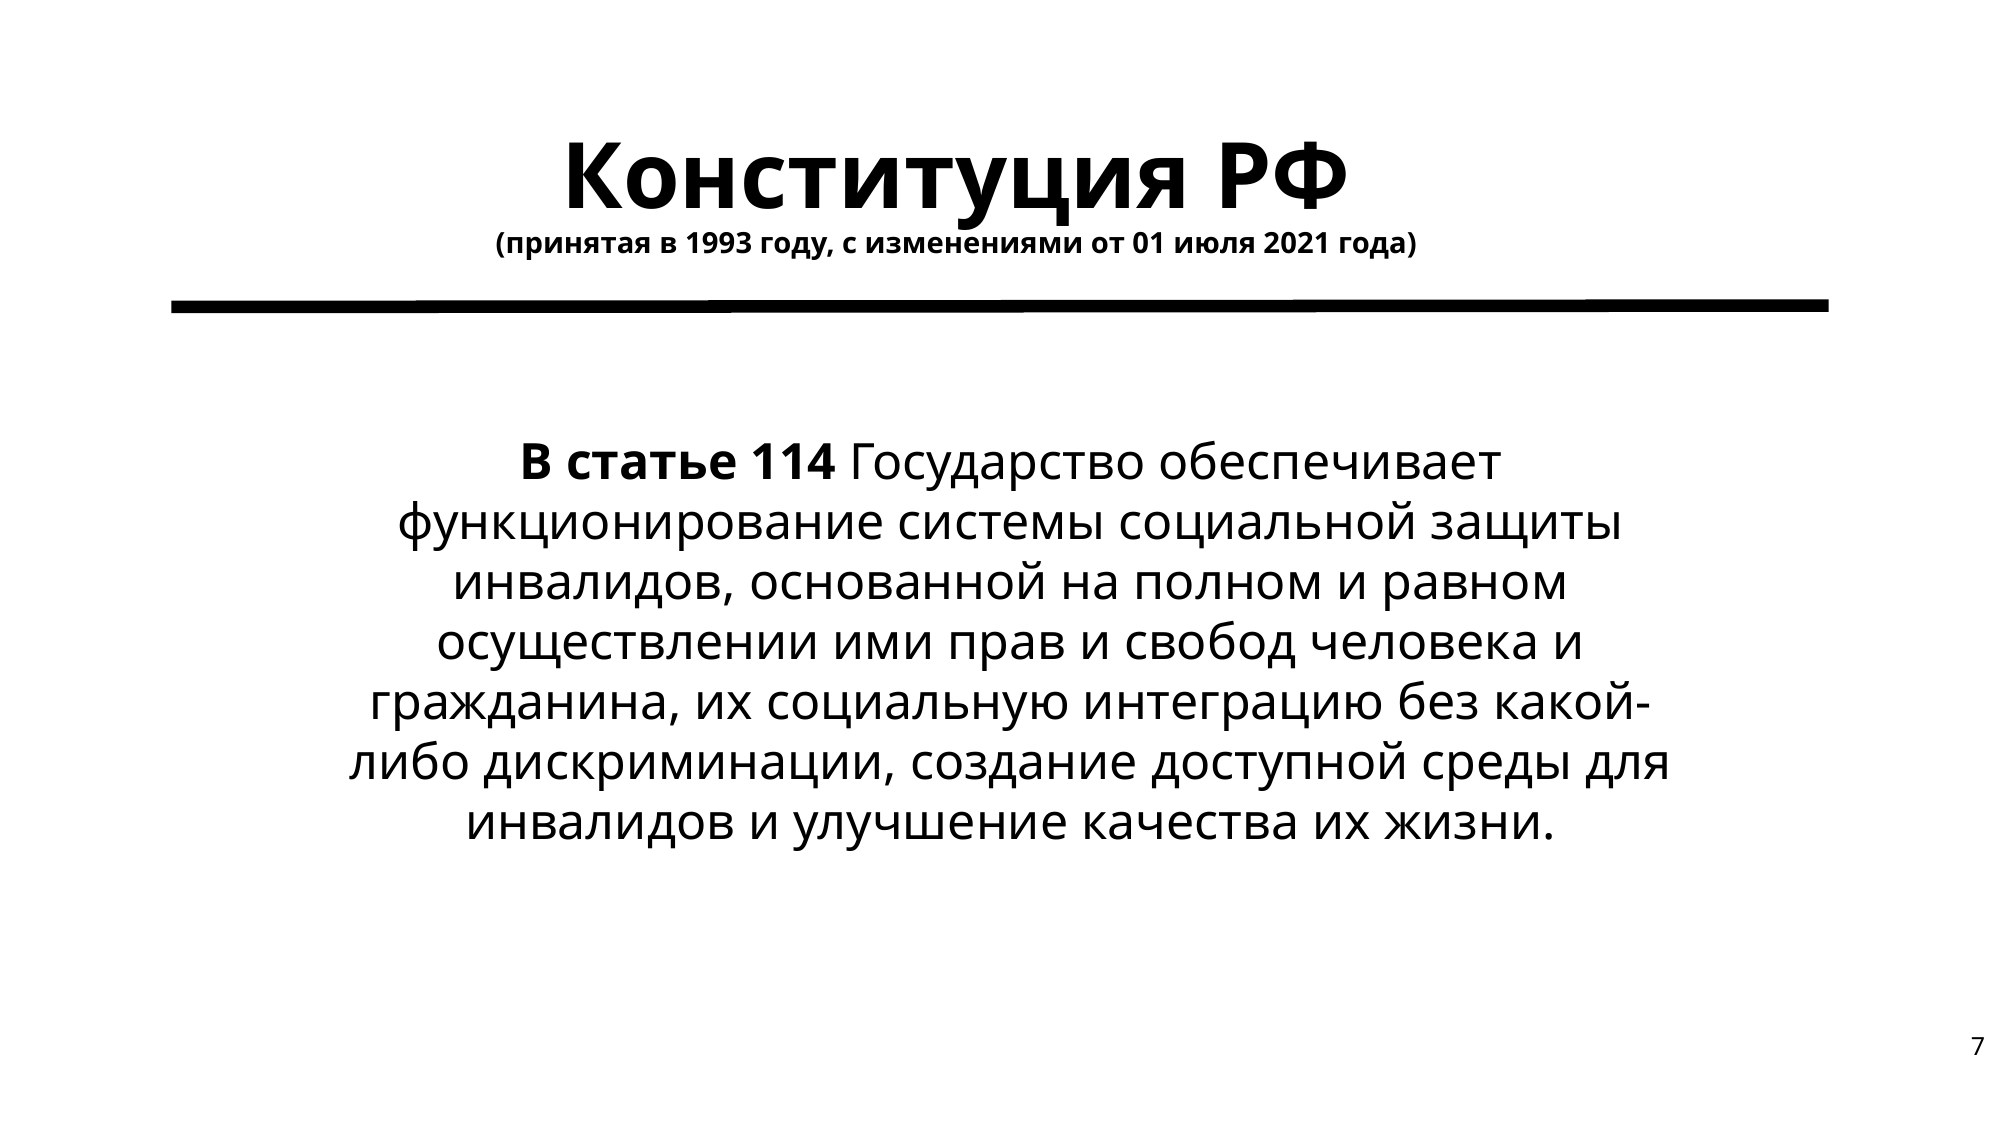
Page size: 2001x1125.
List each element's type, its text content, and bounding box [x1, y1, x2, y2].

text_box В статье 114 Государство обеспечивает функционирование системы социальной защиты инвалидов, основанной на полном и равном осуществлении ими прав и свобод человека и гражданина, их социальную интеграцию без какой-либо дискриминации, создание доступной среды для инвалидов и улучшение качества их жизни. [313, 422, 1709, 857]
slide_number 7 [1932, 1032, 2000, 1063]
title Конституция РФ (принятая в 1993 году, с изменениями от 01 июля 2021 года) [316, 130, 1598, 261]
